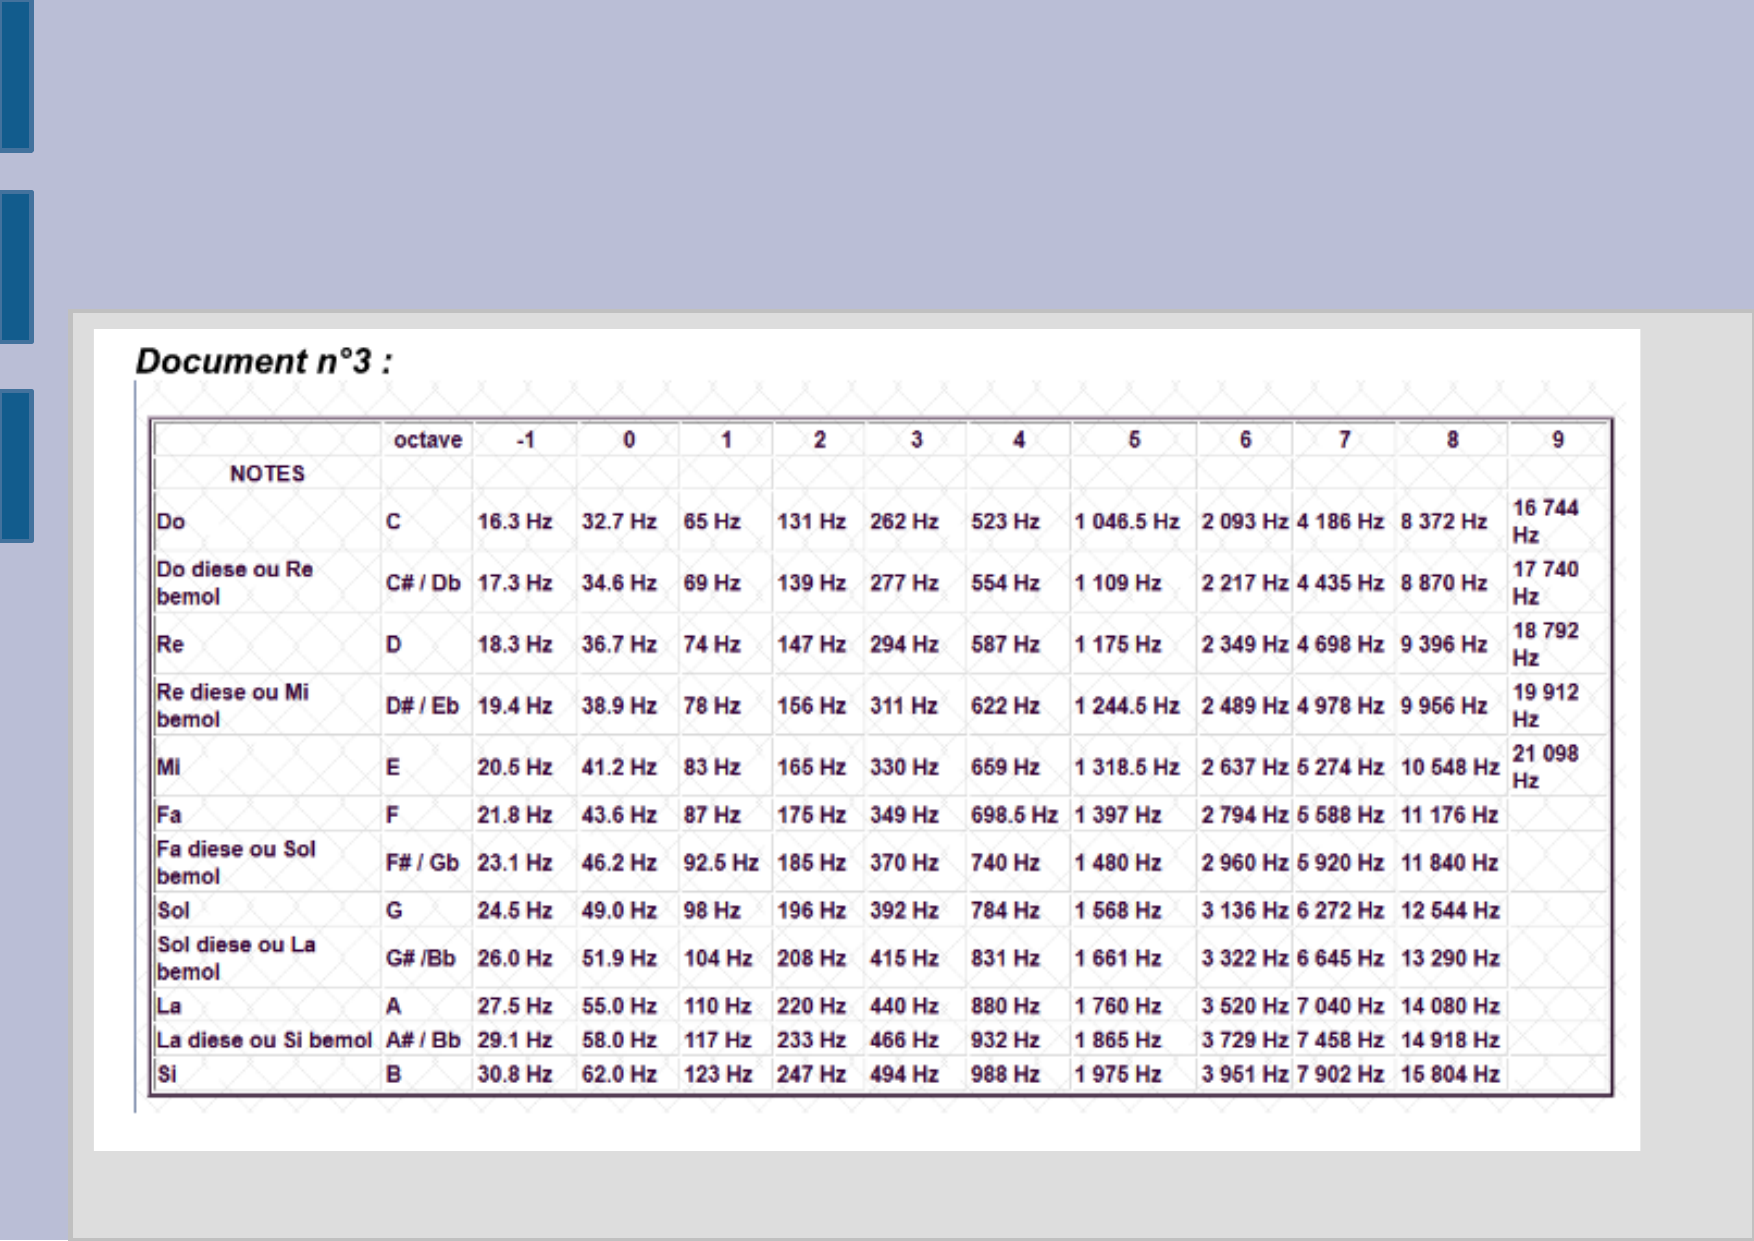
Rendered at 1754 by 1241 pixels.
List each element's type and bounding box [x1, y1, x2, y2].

picture [93, 329, 1641, 1151]
